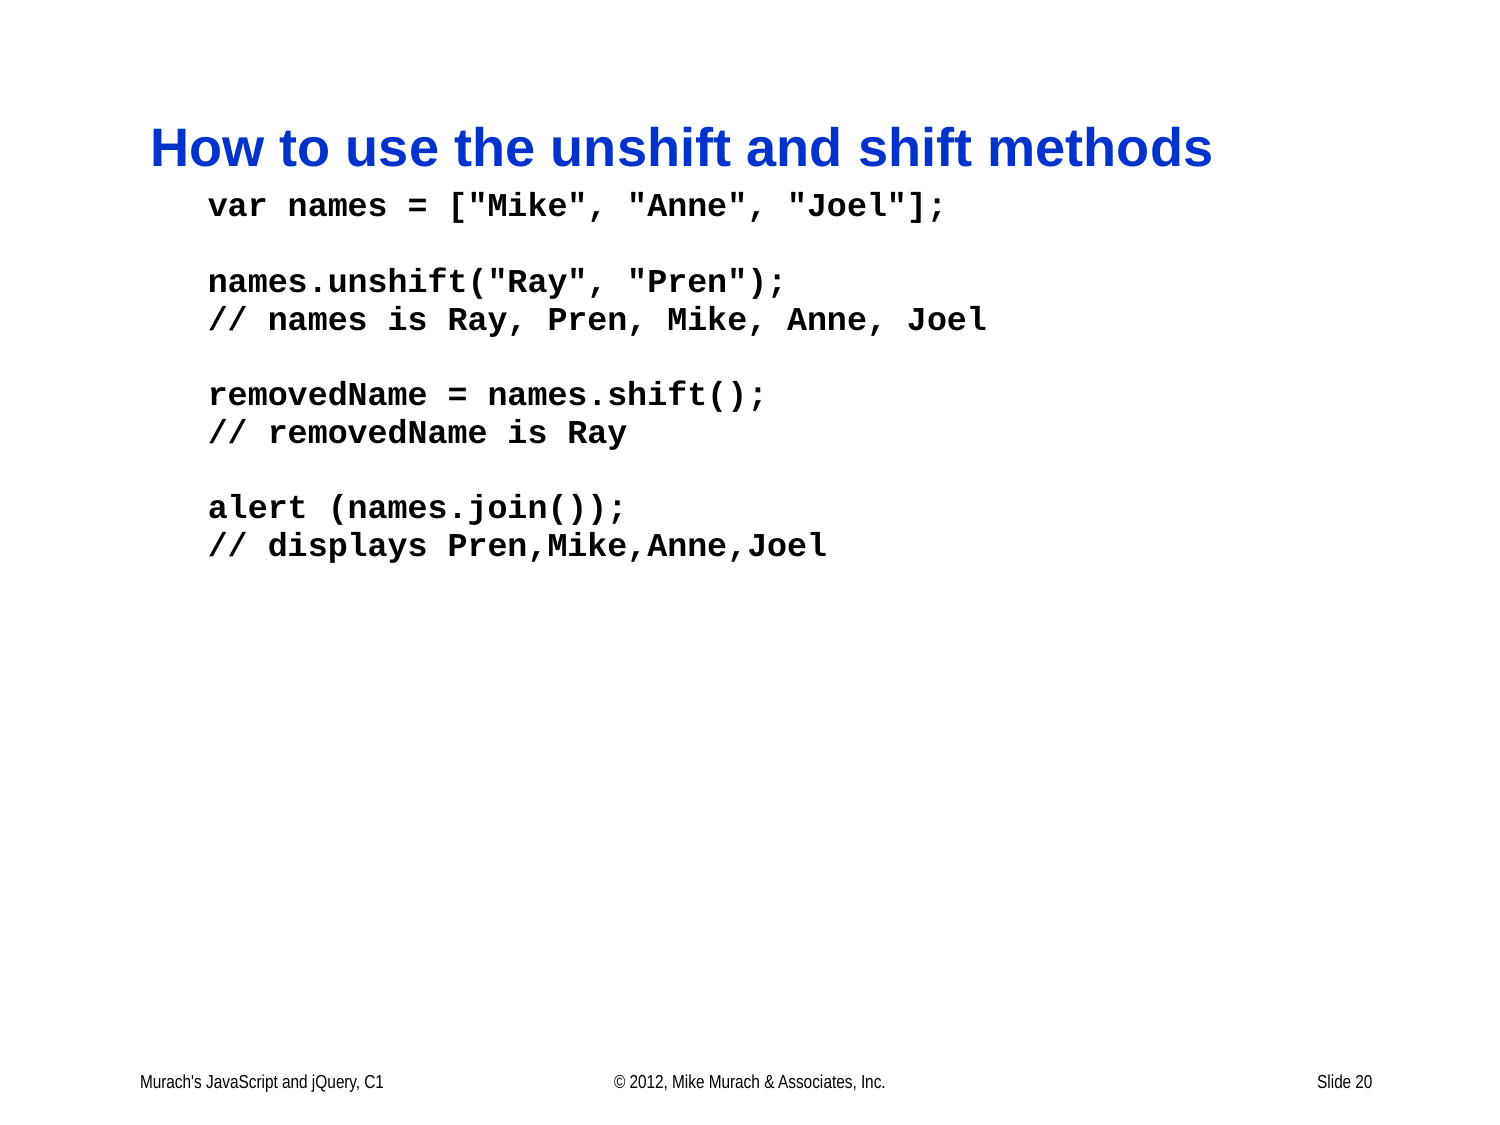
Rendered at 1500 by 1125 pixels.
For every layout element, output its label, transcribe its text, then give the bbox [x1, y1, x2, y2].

slide_number Murach's JavaScript and jQuery, C1 [125, 1025, 450, 1100]
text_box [150, 188, 1363, 626]
footer © 2012, Mike Murach & Associates, Inc. [474, 1025, 1025, 1100]
slide_number Slide 20 [1074, 1025, 1388, 1100]
title How to use the unshift and shift methods [150, 112, 1350, 179]
